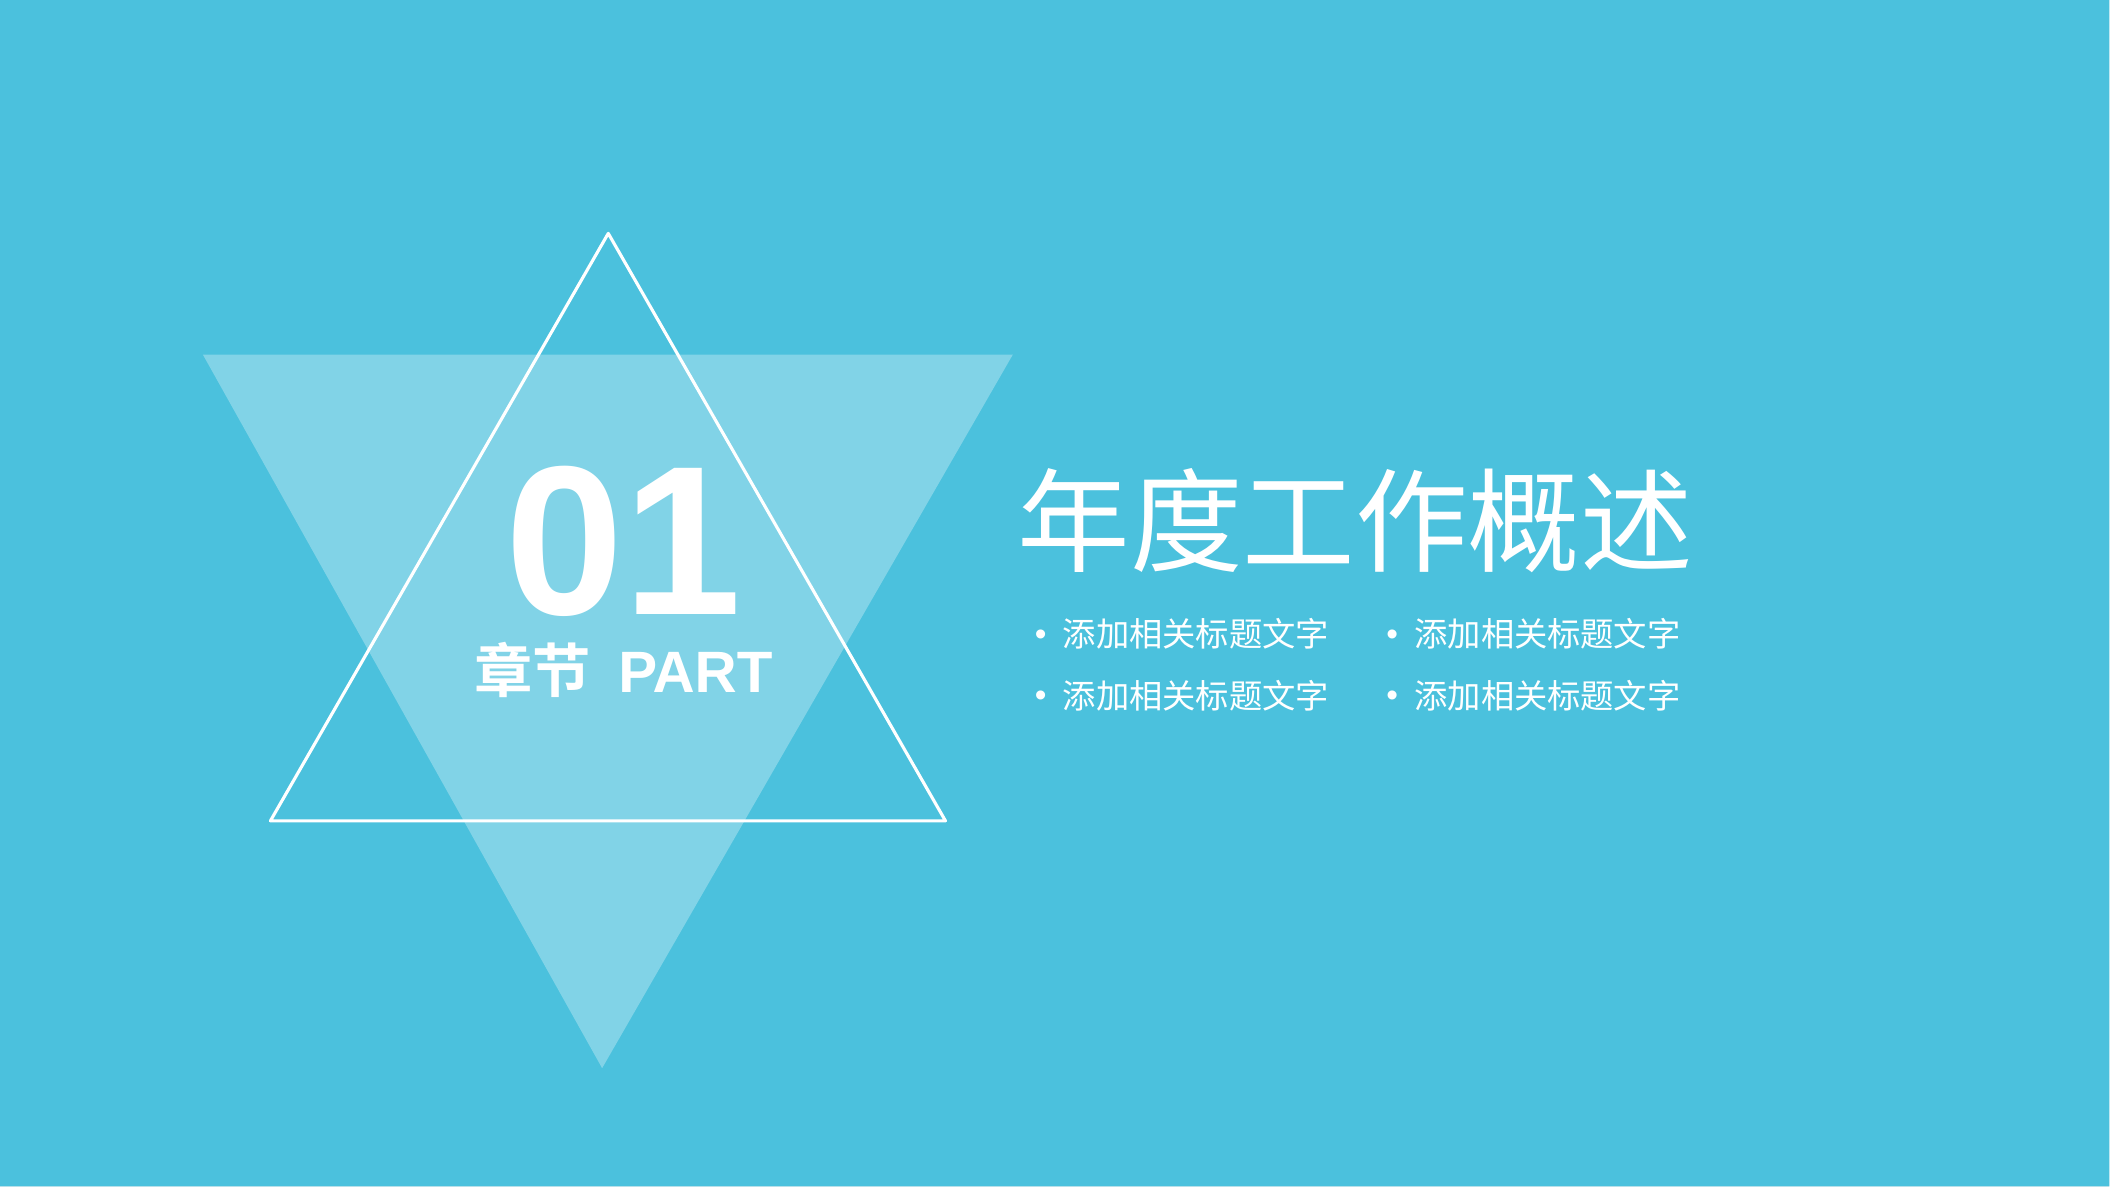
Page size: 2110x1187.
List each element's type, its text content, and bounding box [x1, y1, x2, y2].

text_box [377, 449, 484, 634]
text_box [763, 502, 839, 634]
text_box 01 [484, 401, 763, 634]
text_box 添加相关标题文字 [1019, 667, 1344, 723]
text_box 章节 PART [339, 634, 908, 705]
text_box 年度工作概述 [1017, 450, 1751, 586]
text_box [463, 821, 745, 1069]
text_box [679, 354, 1013, 634]
text_box [511, 233, 705, 401]
text_box [270, 701, 946, 821]
text_box [202, 354, 538, 634]
text_box 添加相关标题文字 [1019, 606, 1344, 661]
text_box 添加相关标题文字 [1371, 667, 1696, 723]
text_box 添加相关标题文字 [1371, 606, 1696, 661]
text_box [0, 0, 2110, 1187]
